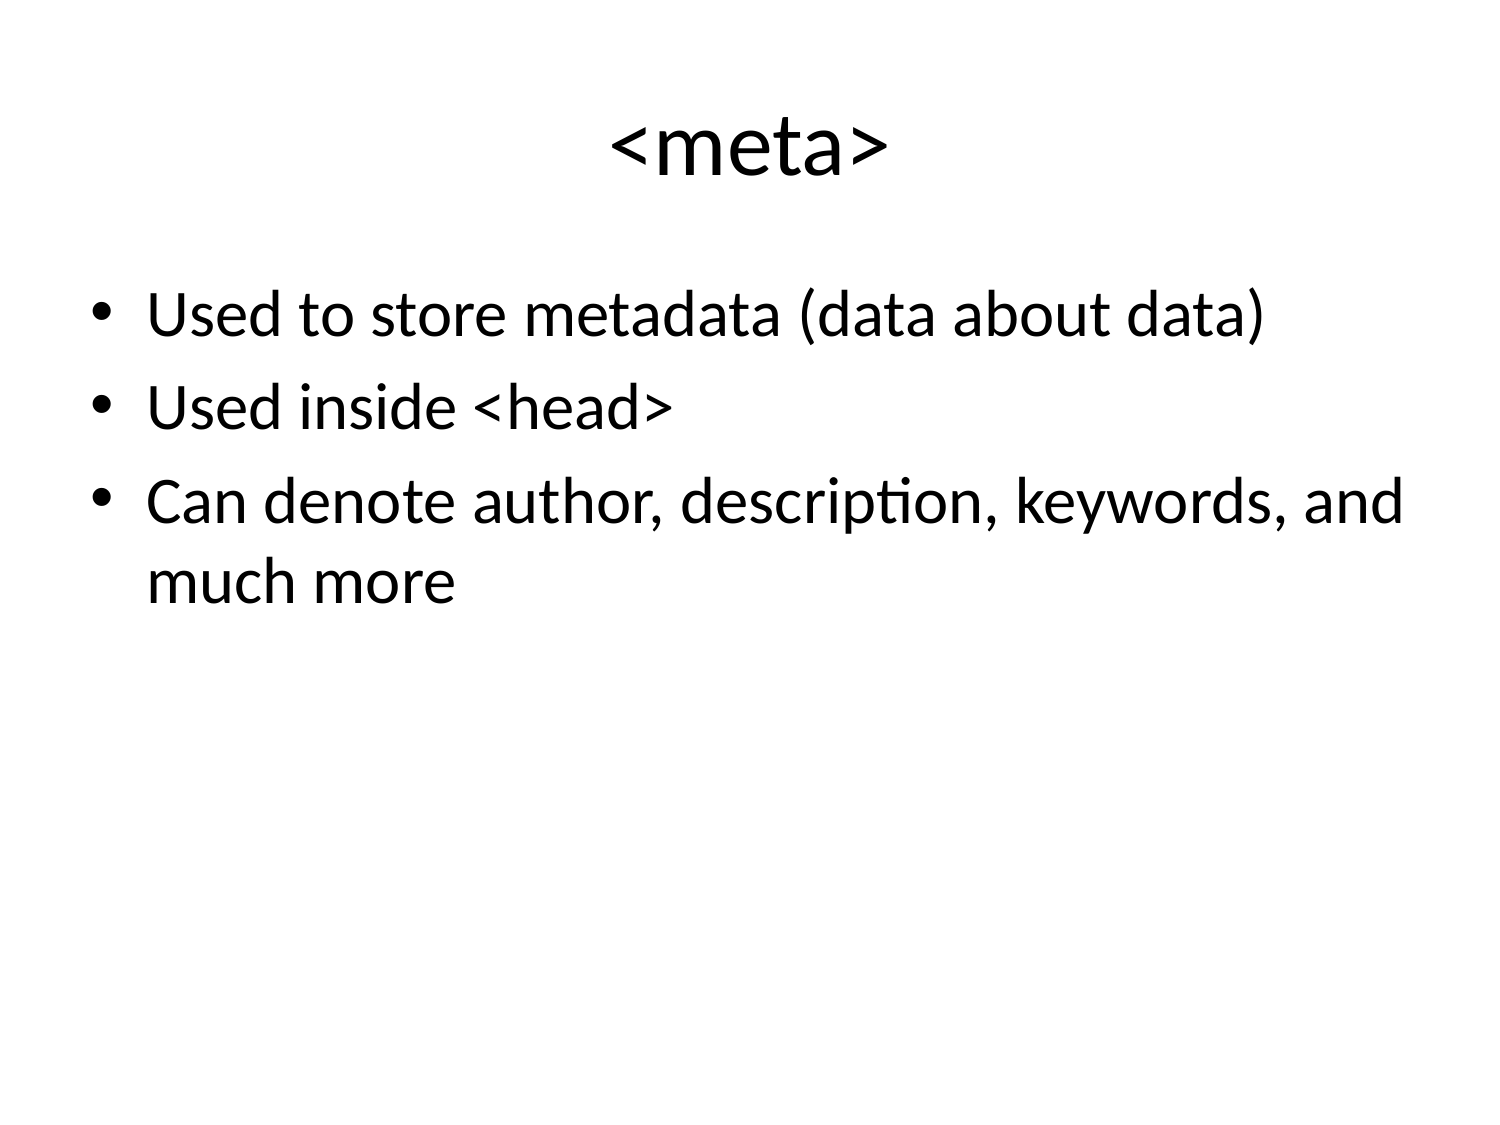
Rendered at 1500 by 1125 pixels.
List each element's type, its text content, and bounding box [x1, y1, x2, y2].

list Used to store metadata (data about data) Used inside <head> Can denote author, description, keywords, and much more [75, 262, 1425, 1005]
title <meta> [75, 45, 1425, 233]
